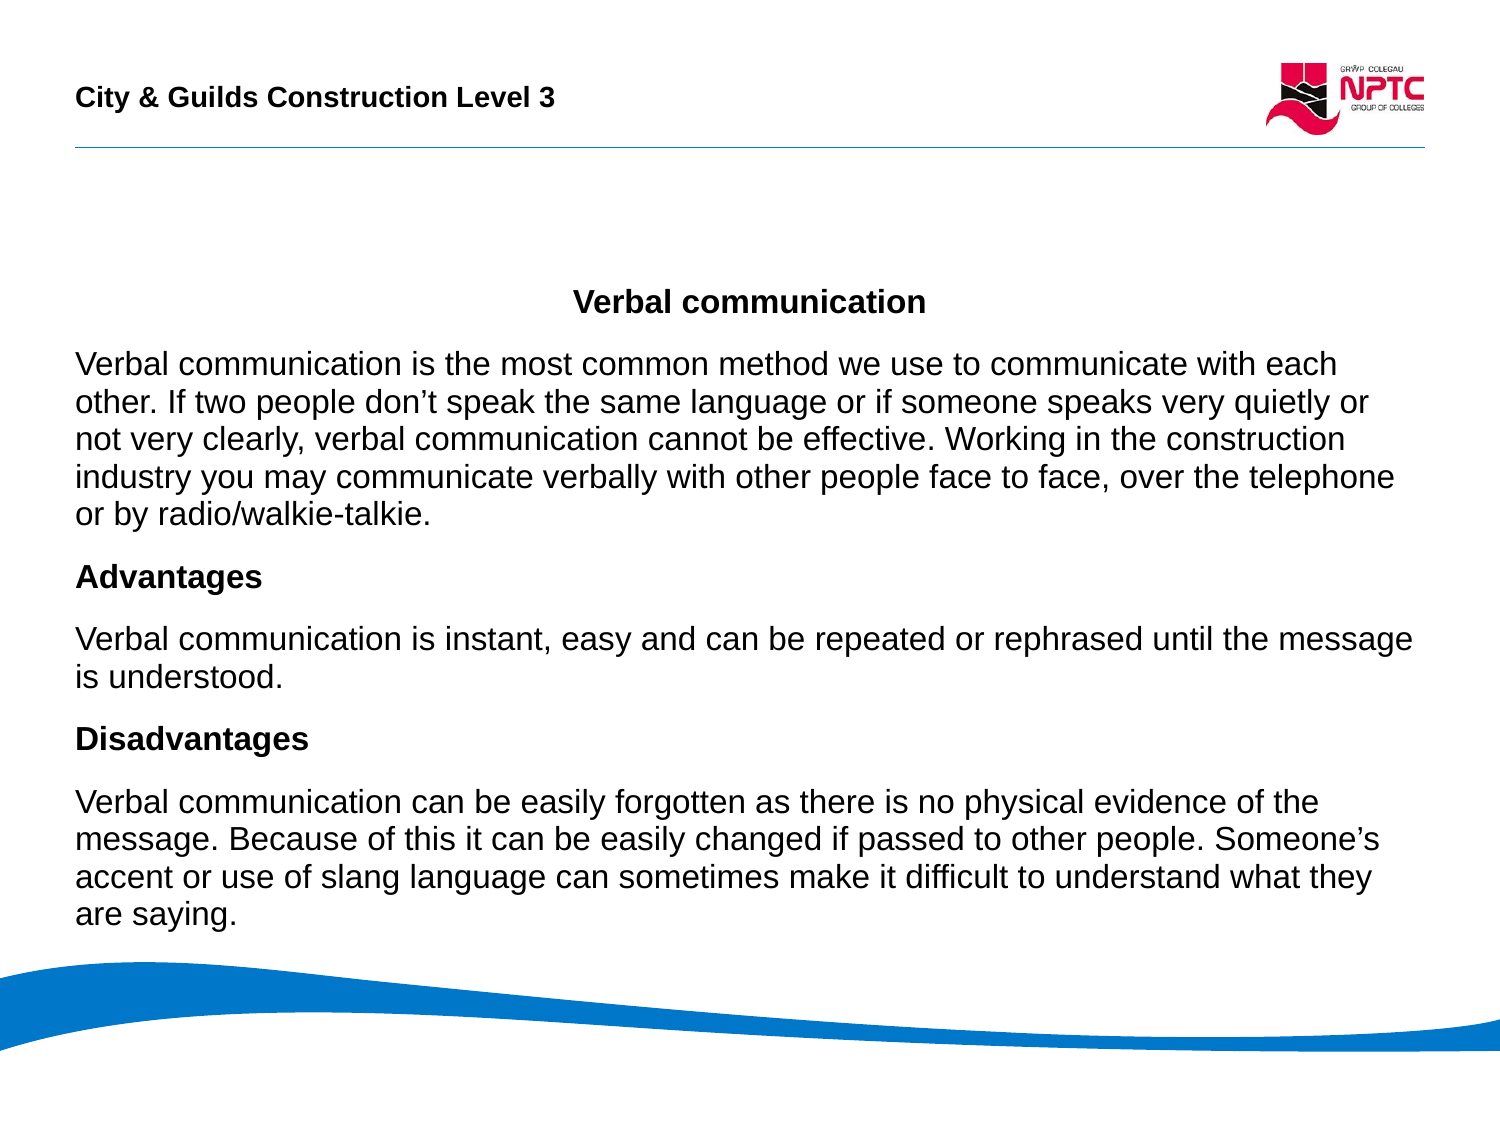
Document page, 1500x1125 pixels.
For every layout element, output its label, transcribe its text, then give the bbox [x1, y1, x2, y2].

picture [1266, 63, 1424, 135]
list Verbal communication Verbal communication is the most common method we use to communicate with each other. If two people don’t speak the same language or if someone speaks very quietly or not very clearly, verbal communication cannot be effective. Working in the construction industry you may communicate verbally with other people face to face, over the telephone or by radio/walkie-talkie. Advantages Verbal communication is instant, easy and can be repeated or rephrased until the message is understood. Disadvantages Verbal communication can be easily forgotten as there is no physical evidence of the message. Because of this it can be easily changed if passed to other people. Someone’s accent or use of slang language can sometimes make it difficult to understand what they are saying. [74, 219, 1426, 946]
